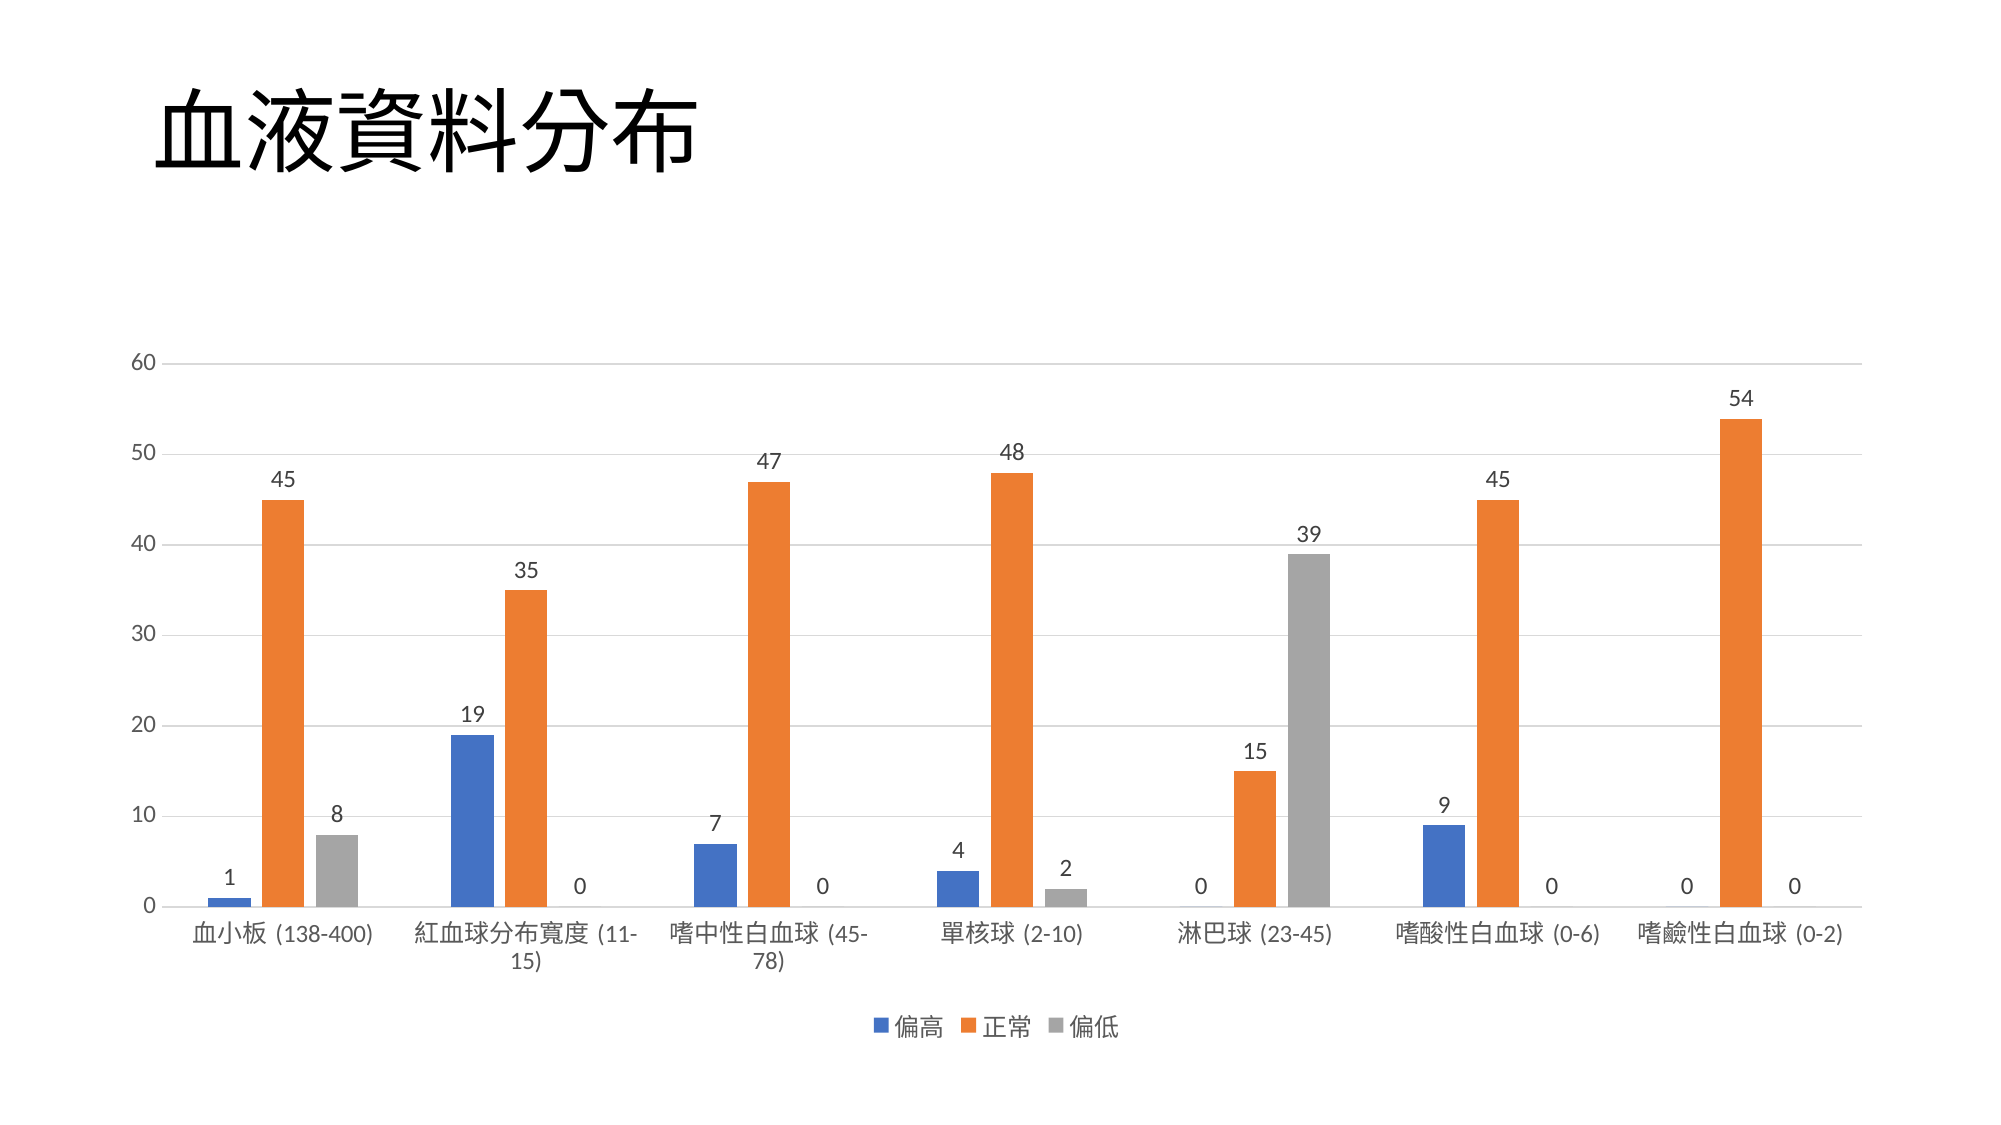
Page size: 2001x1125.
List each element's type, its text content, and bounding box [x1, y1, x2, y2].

chart [94, 337, 1899, 1050]
title 血液資料分布 [137, 59, 1863, 213]
